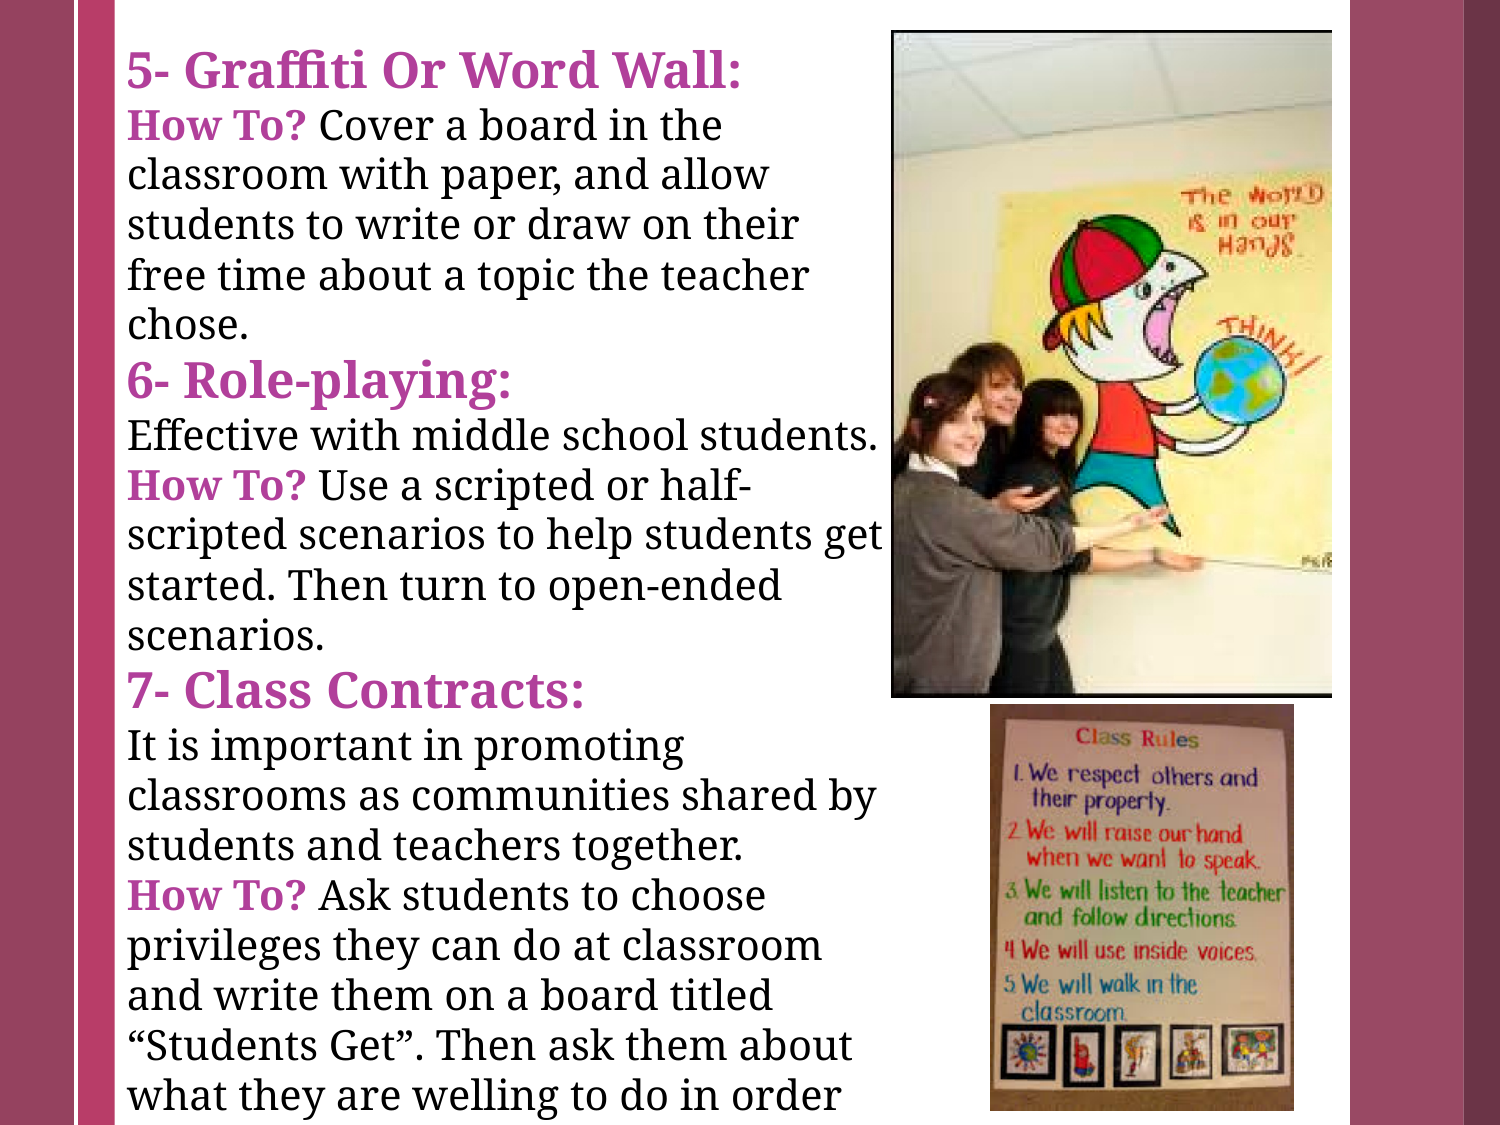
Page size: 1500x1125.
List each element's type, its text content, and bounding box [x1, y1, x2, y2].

picture [990, 704, 1294, 1111]
picture [891, 30, 1332, 698]
text_box 5- Graffiti Or Word Wall: How To? Cover a board in the classroom with paper, and allow students to write or draw on their free time about a topic the teacher chose. 6- Role-playing: Effective with middle school students. How To? Use a scripted or half-scripted scenarios to help students get started. Then turn to open-ended scenarios. 7- Class Contracts: It is important in promoting classrooms as communities shared by students and teachers together. How To? Ask students to choose privileges they can do at classroom and write them on a board titled “Students Get”. Then ask them about what they are welling to do in order to get these privileges and write them under the title “Students Give”. [112, 30, 904, 1125]
